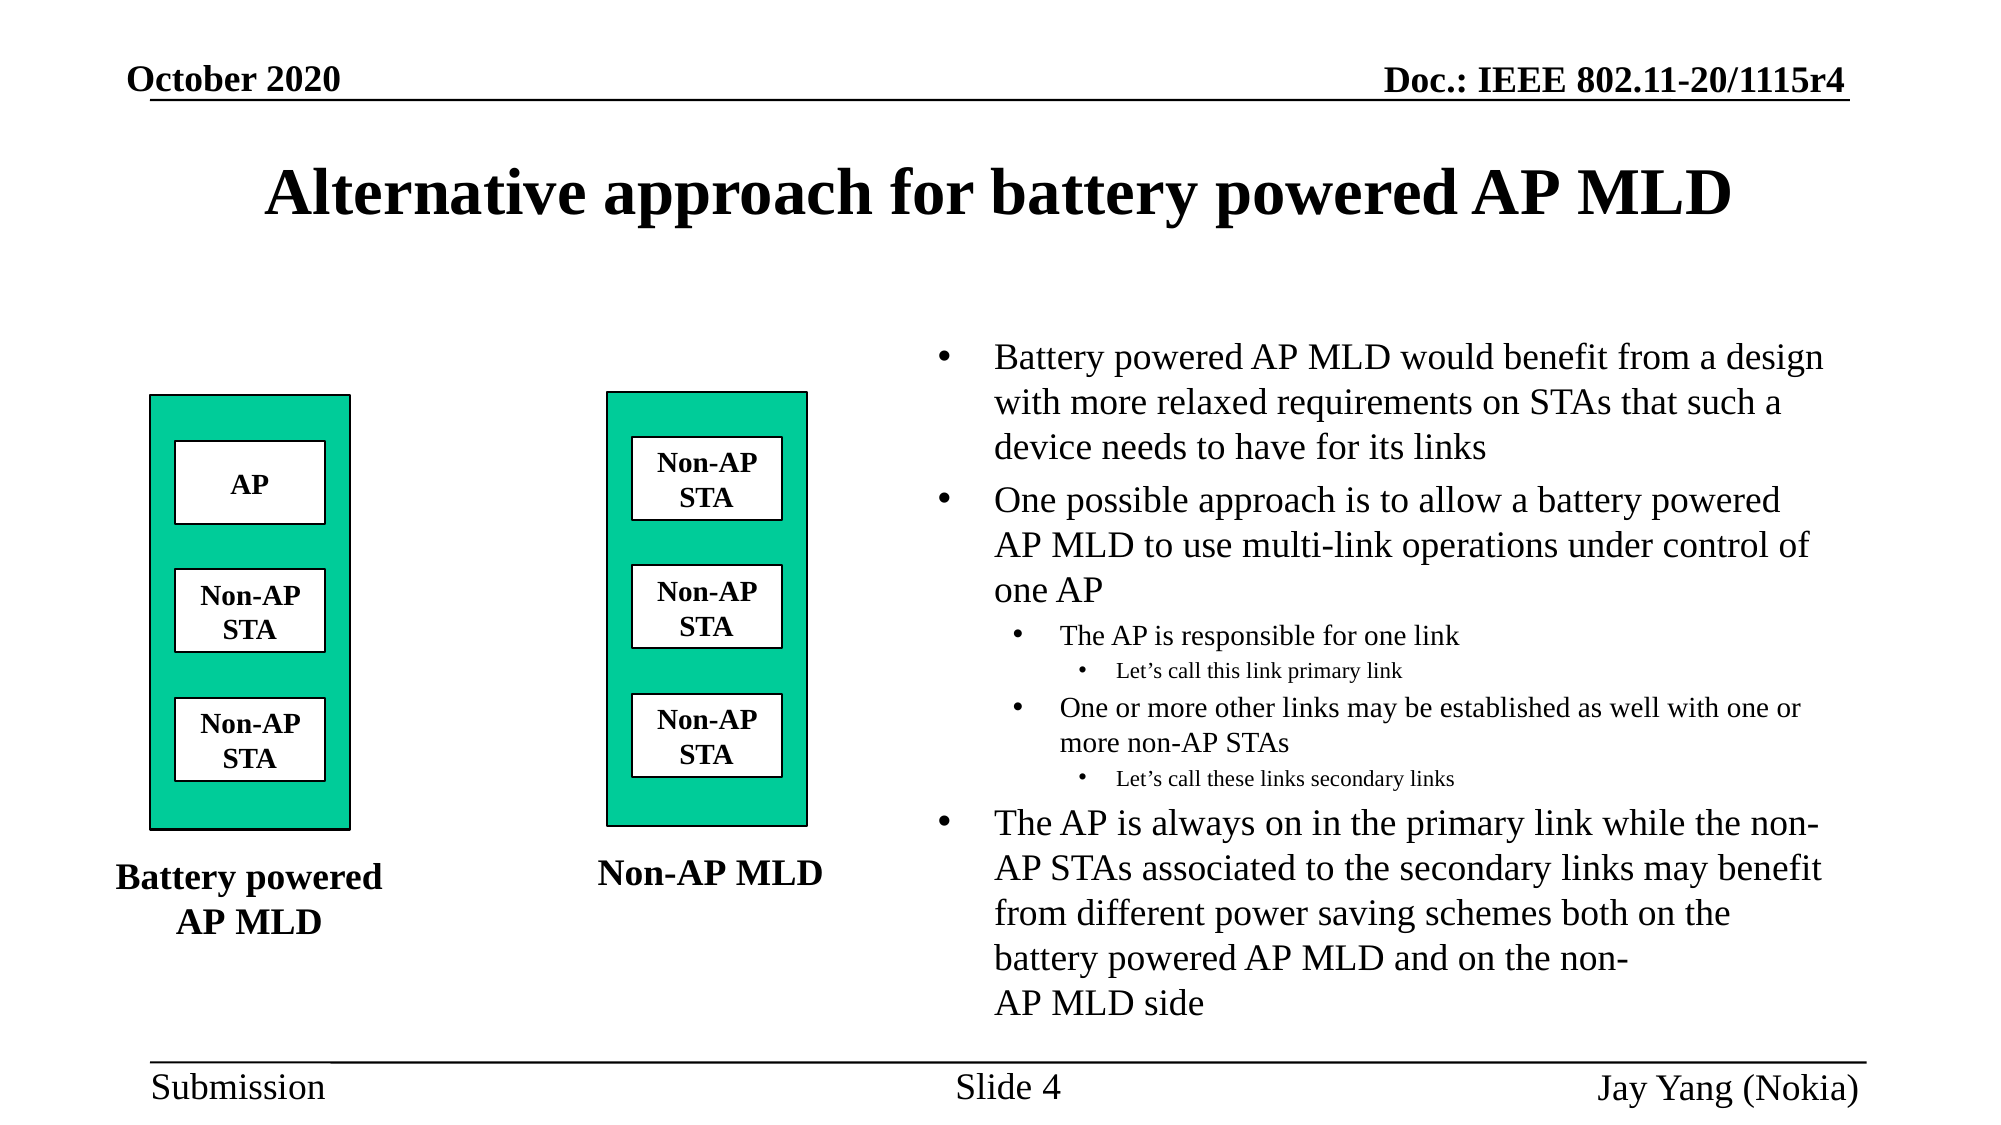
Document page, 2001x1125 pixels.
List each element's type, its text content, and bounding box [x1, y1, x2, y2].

text_box Non-AP STA [631, 437, 782, 520]
text_box Non-AP STA [174, 569, 325, 653]
text_box Non-AP STA [174, 697, 325, 781]
text_box Non-AP MLD [582, 840, 839, 901]
list Battery powered AP MLD would benefit from a design with more relaxed requirements on STAs that such a device needs to have for its links One possible approach is to allow a battery powered AP MLD to use multi-link operations under control of one AP The AP is responsible for one link Let’s call this link primary link One or more other links may be established as well with one or more non-AP STAs Let’s call these links secondary links The AP is always on in the primary link while the non-AP STAs associated to the secondary links may benefit from different power saving schemes both on the battery powered AP MLD and on the non-AP MLD side [922, 324, 1851, 1001]
text_box Non-AP STA [631, 565, 782, 649]
text_box [606, 391, 807, 826]
footer Jay Yang (Nokia) [1585, 1062, 1860, 1109]
slide_number Slide 4 [942, 1061, 1075, 1108]
text_box [150, 395, 350, 830]
text_box Battery powered AP MLD [98, 844, 400, 950]
text_box AP [174, 440, 325, 524]
text_box Non-AP STA [631, 693, 782, 777]
title Alternative approach for battery powered AP MLD [149, 112, 1851, 263]
